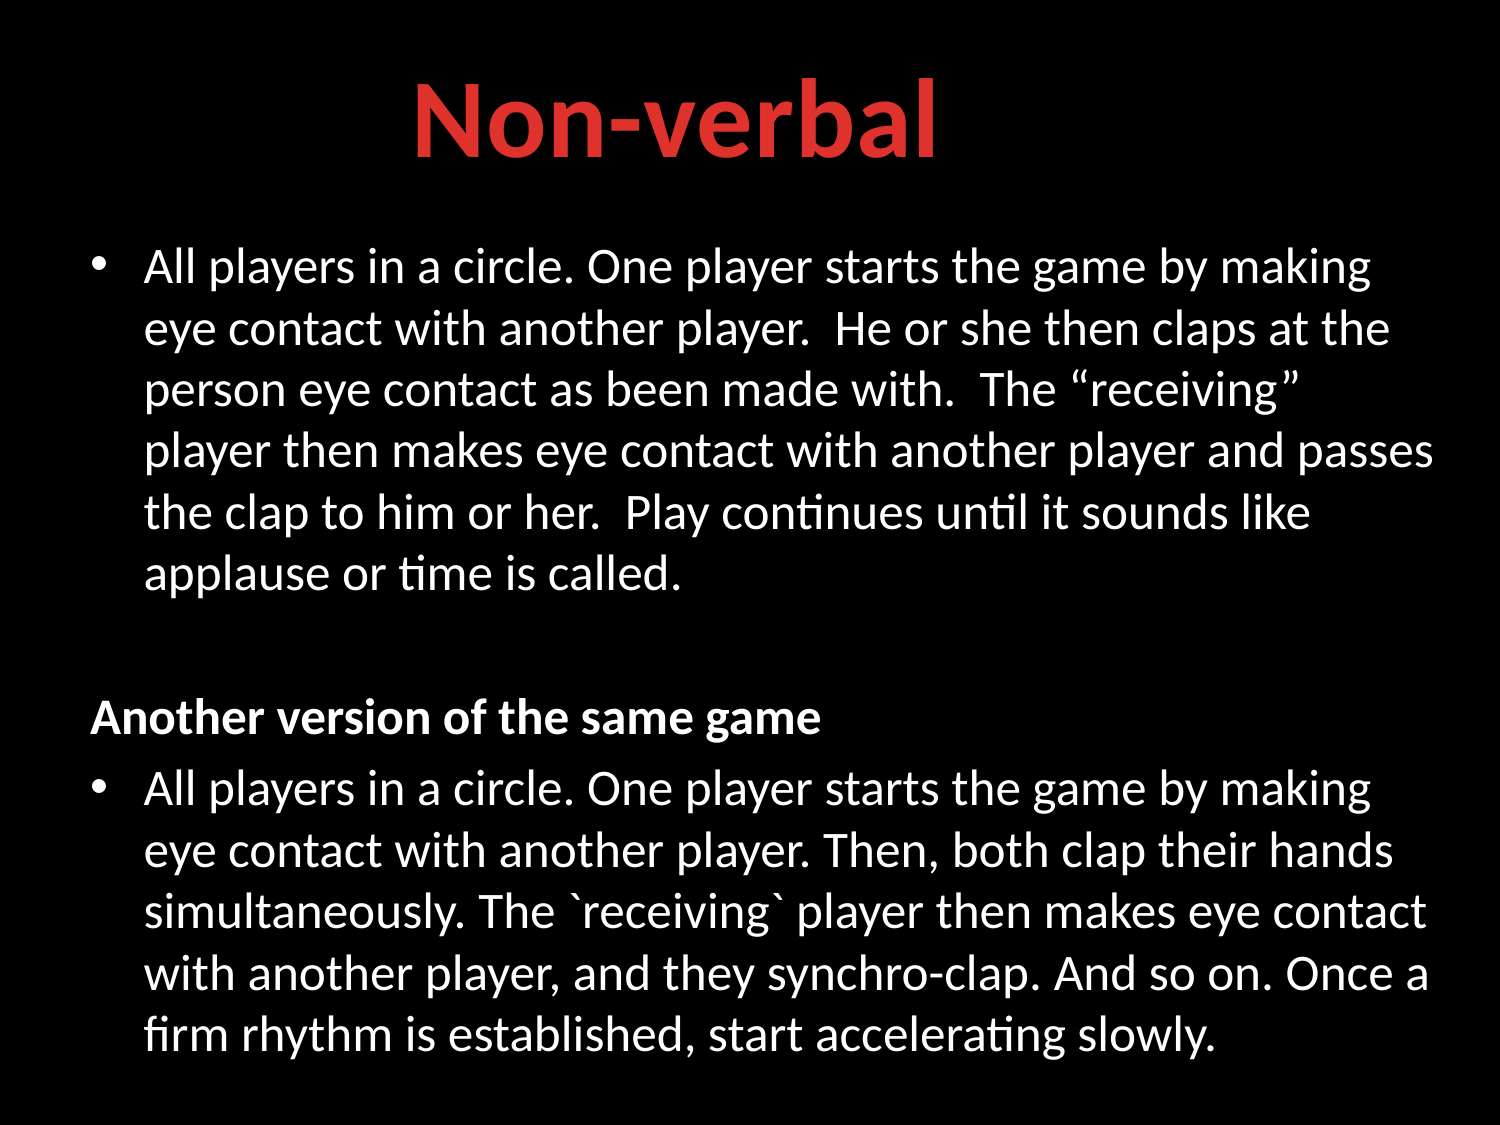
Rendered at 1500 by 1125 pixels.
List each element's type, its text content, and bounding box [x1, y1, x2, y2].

list All players in a circle. One player starts the game by making eye contact with another player. He or she then claps at the person eye contact as been made with. The “receiving” player then makes eye contact with another player and passes the clap to him or her. Play continues until it sounds like applause or time is called. Another version of the same game All players in a circle. One player starts the game by making eye contact with another player. Then, both clap their hands simultaneously. The `receiving` player then makes eye contact with another player, and they synchro-clap. And so on. Once a firm rhythm is established, start accelerating slowly. [75, 224, 1450, 1088]
text_box Non-verbal [396, 37, 957, 188]
